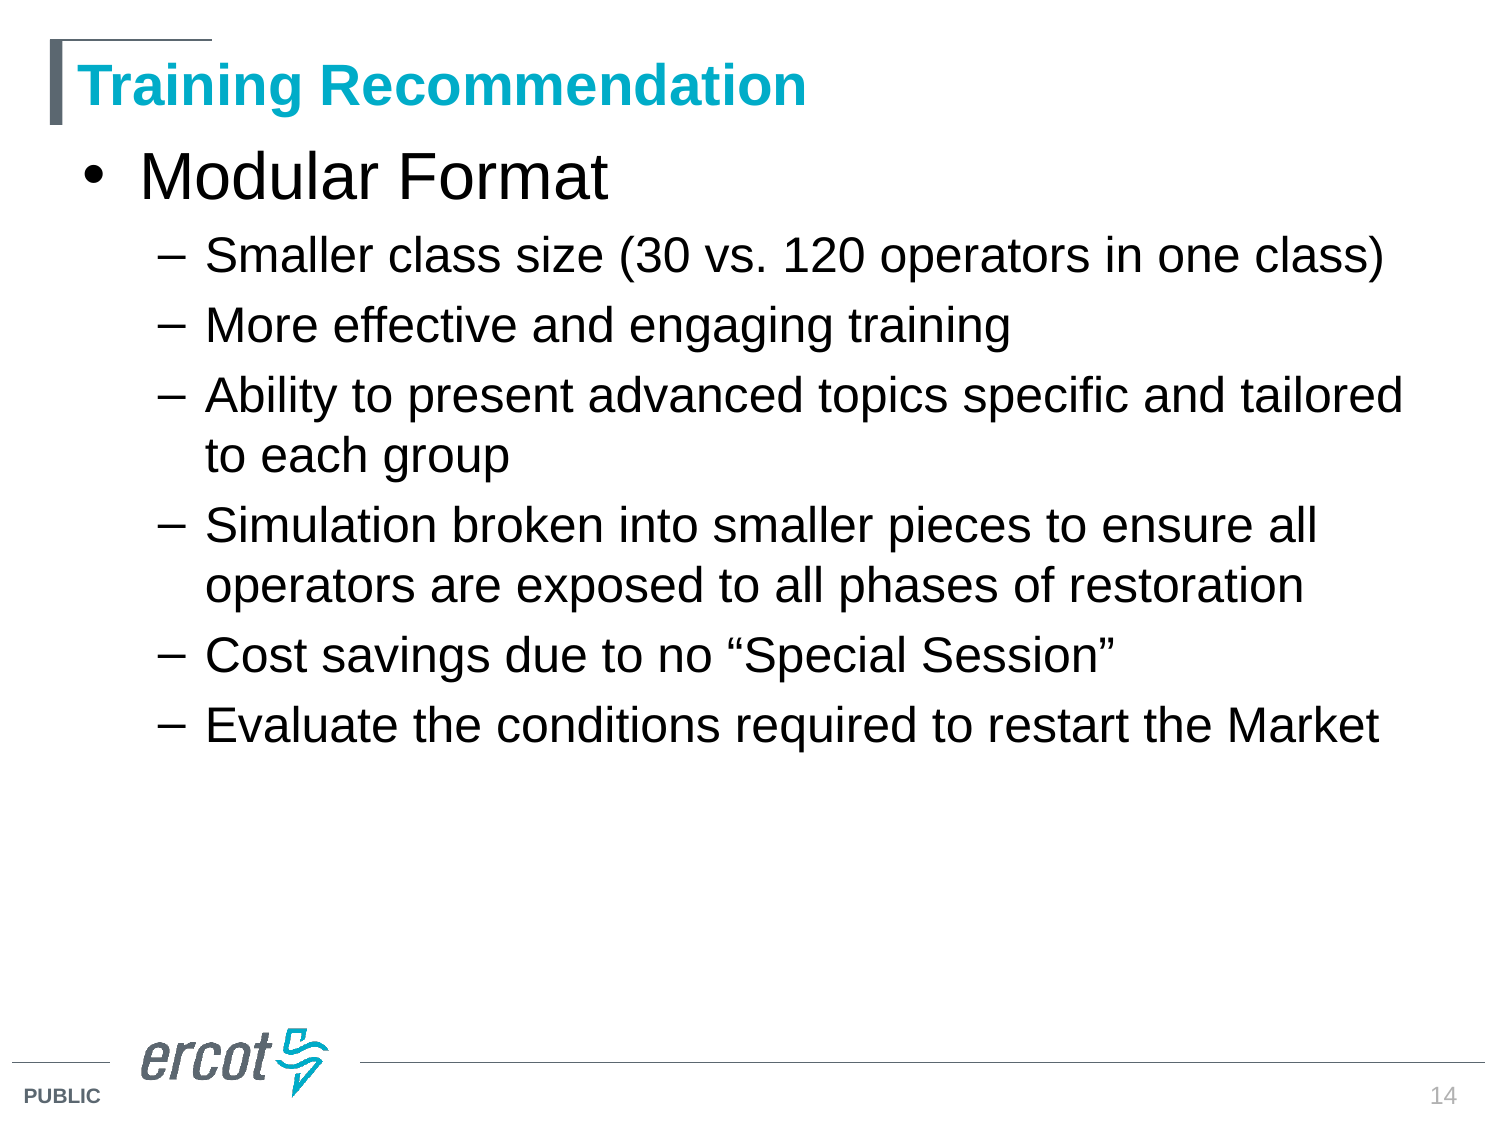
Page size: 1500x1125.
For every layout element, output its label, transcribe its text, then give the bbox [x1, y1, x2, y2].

picture [137, 1025, 332, 1100]
title Training Recommendation [62, 39, 1450, 125]
list Modular Format Smaller class size (30 vs. 120 operators in one class) More effective and engaging training Ability to present advanced topics specific and tailored to each group Simulation broken into smaller pieces to ensure all operators are exposed to all phases of restoration Cost savings due to no “Special Session” Evaluate the conditions required to restart the Market [68, 125, 1469, 1025]
slide_number 14 [1400, 1076, 1488, 1113]
